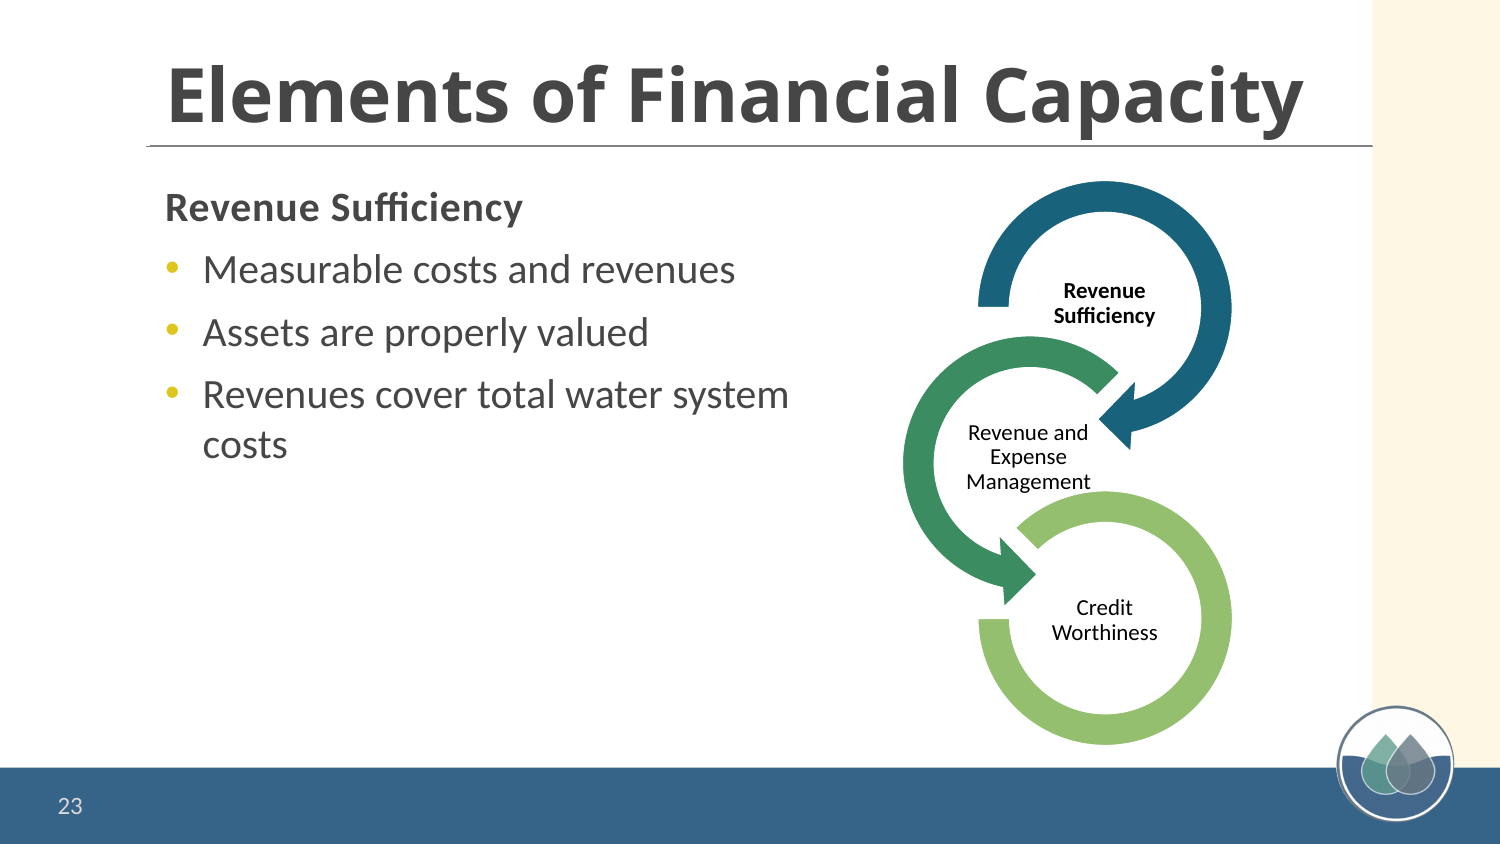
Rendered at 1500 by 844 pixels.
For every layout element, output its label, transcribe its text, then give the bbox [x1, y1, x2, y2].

title Elements of Financial Capacity [150, 21, 1373, 146]
list Revenue Sufficiency Measurable costs and revenues Assets are properly valued Revenues cover total water system costs [150, 171, 762, 734]
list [762, 171, 1373, 734]
slide_number 23 [16, 782, 124, 828]
